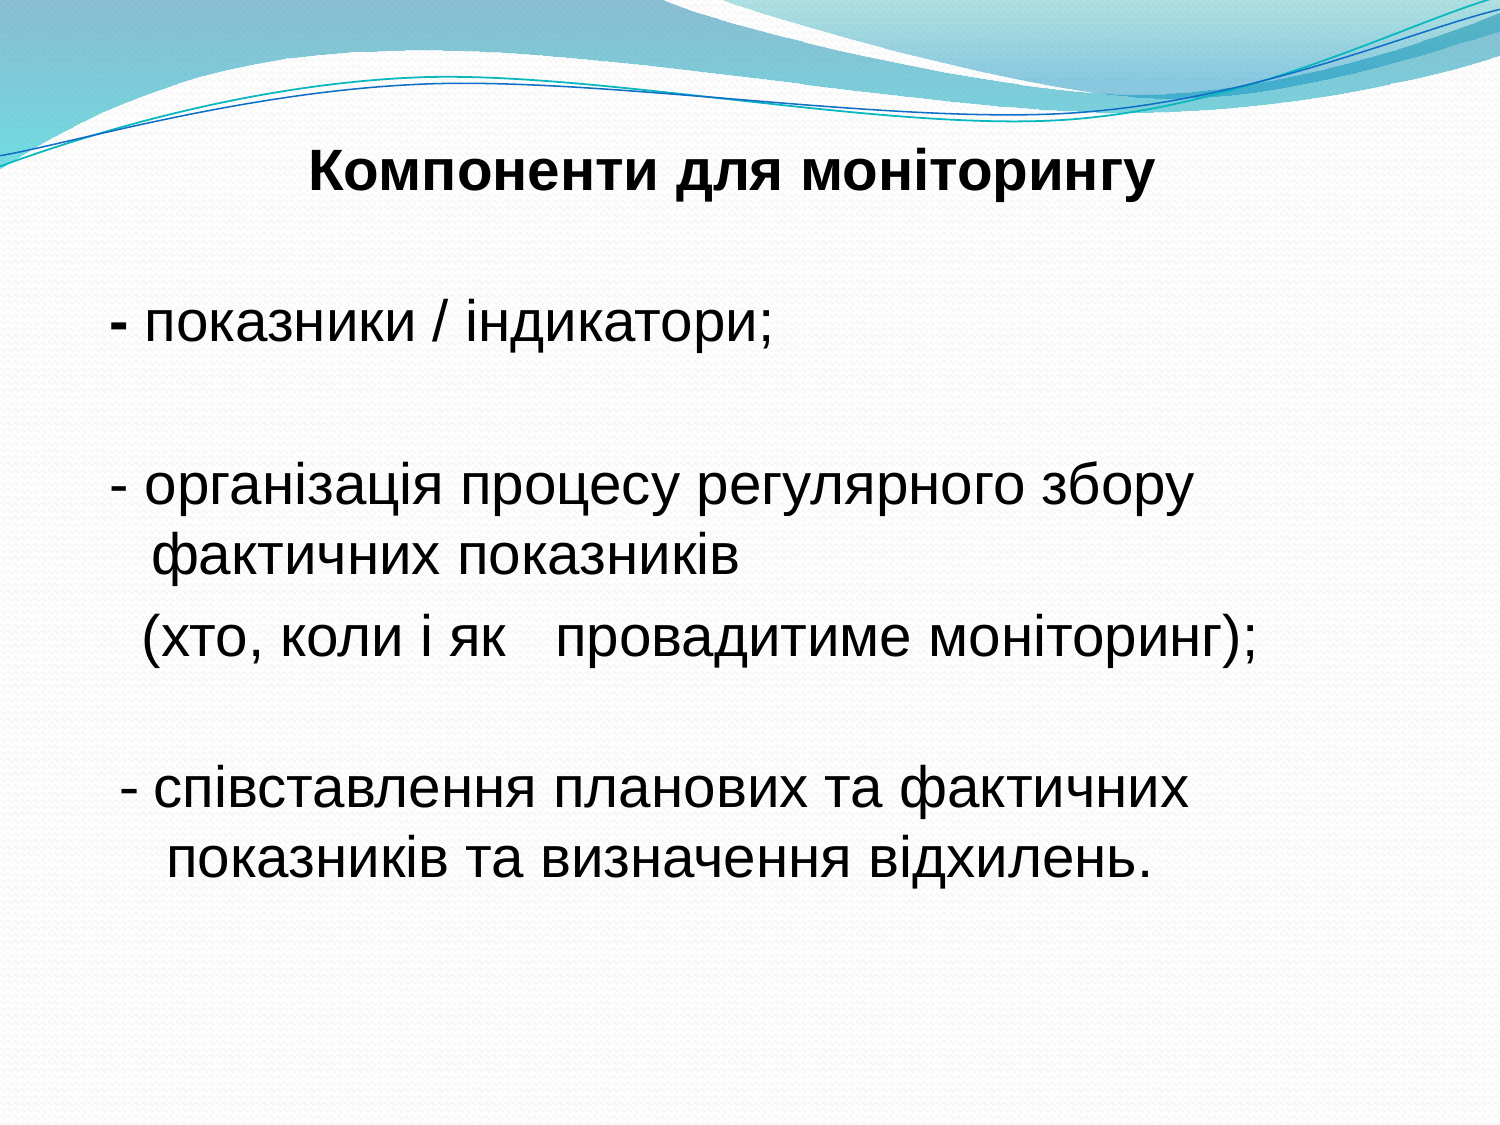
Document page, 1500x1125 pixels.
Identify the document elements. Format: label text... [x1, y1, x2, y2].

list Компоненти для моніторингу - показники / індикатори; - організація процесу регулярного збору фактичних показників (хто, коли і як провадитиме моніторинг); - співставлення планових та фактичних показників та визначення відхилень. [29, 54, 1436, 1038]
